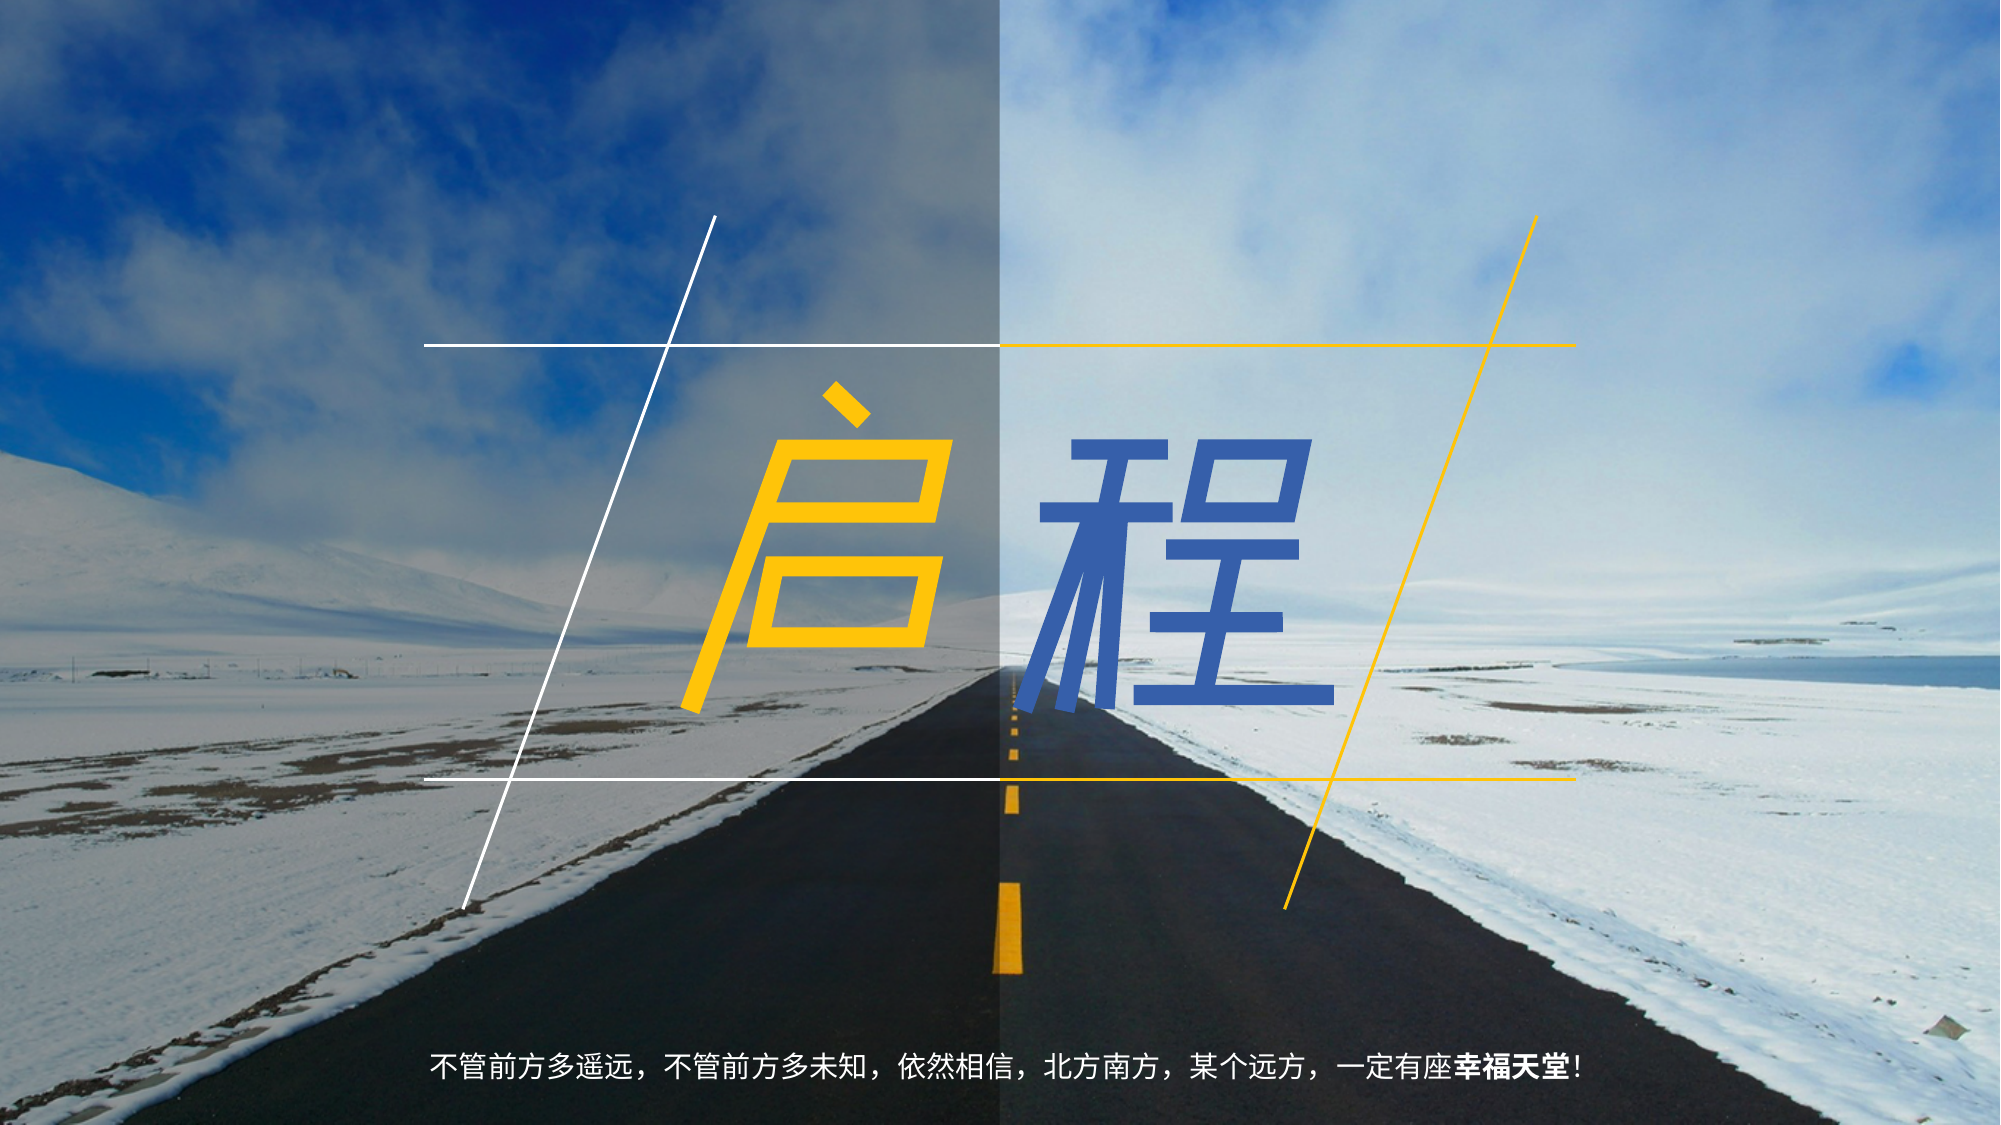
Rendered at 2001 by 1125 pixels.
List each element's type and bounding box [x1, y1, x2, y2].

picture [0, 0, 2000, 1125]
text_box [424, 193, 1576, 932]
